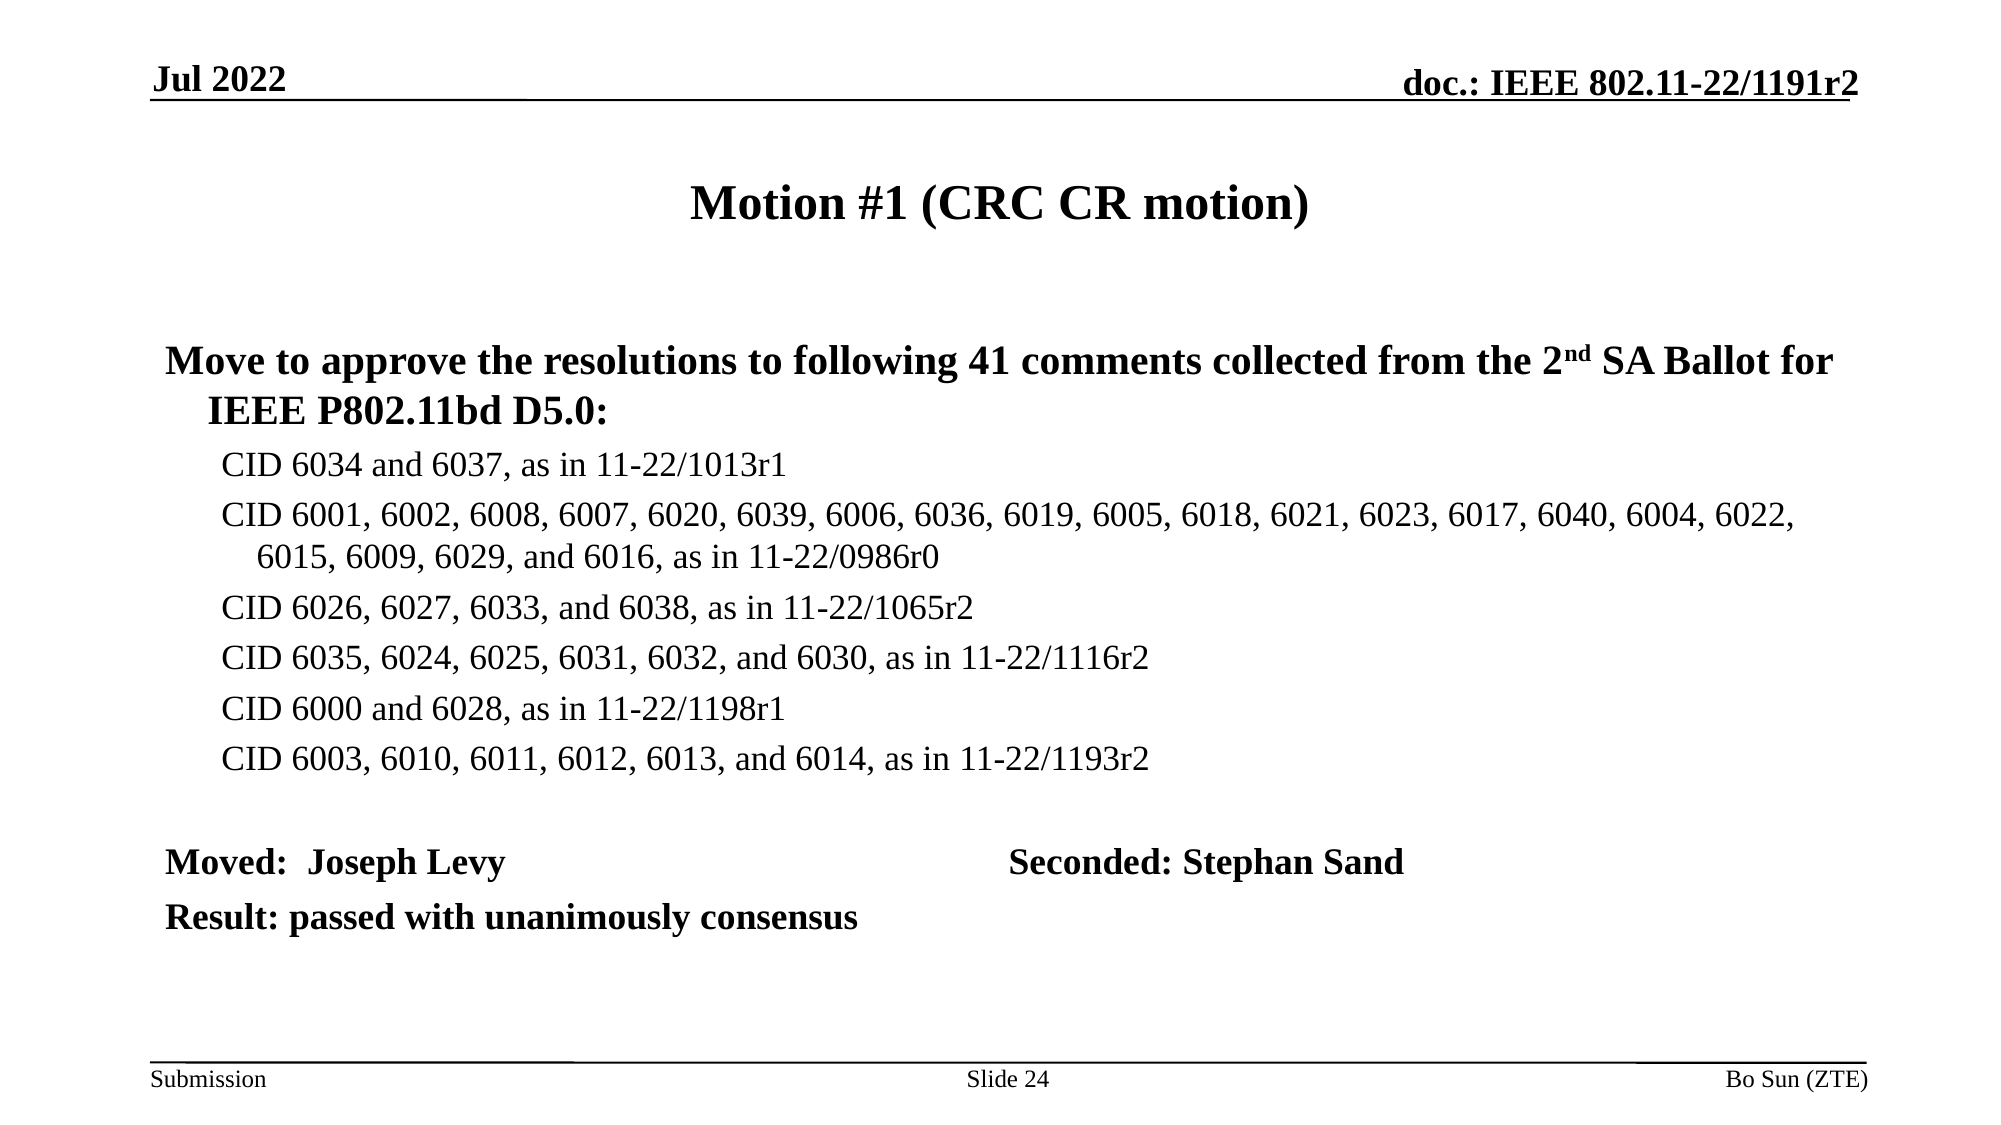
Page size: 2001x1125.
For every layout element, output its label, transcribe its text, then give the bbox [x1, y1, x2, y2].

list Move to approve the resolutions to following 41 comments collected from the 2nd SA Ballot for IEEE P802.11bd D5.0: CID 6034 and 6037, as in 11-22/1013r1 CID 6001, 6002, 6008, 6007, 6020, 6039, 6006, 6036, 6019, 6005, 6018, 6021, 6023, 6017, 6040, 6004, 6022, 6015, 6009, 6029, and 6016, as in 11-22/0986r0 CID 6026, 6027, 6033, and 6038, as in 11-22/1065r2 CID 6035, 6024, 6025, 6031, 6032, and 6030, as in 11-22/1116r2 CID 6000 and 6028, as in 11-22/1198r1 CID 6003, 6010, 6011, 6012, 6013, and 6014, as in 11-22/1193r2 Moved: Joseph Levy Seconded: Stephan Sand Result: passed with unanimously consensus [149, 324, 1850, 1038]
slide_number Slide 24 [949, 1061, 1067, 1123]
footer Bo Sun (ZTE) [1171, 1061, 1869, 1093]
title Motion #1 (CRC CR motion) [149, 112, 1850, 288]
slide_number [152, 54, 563, 100]
